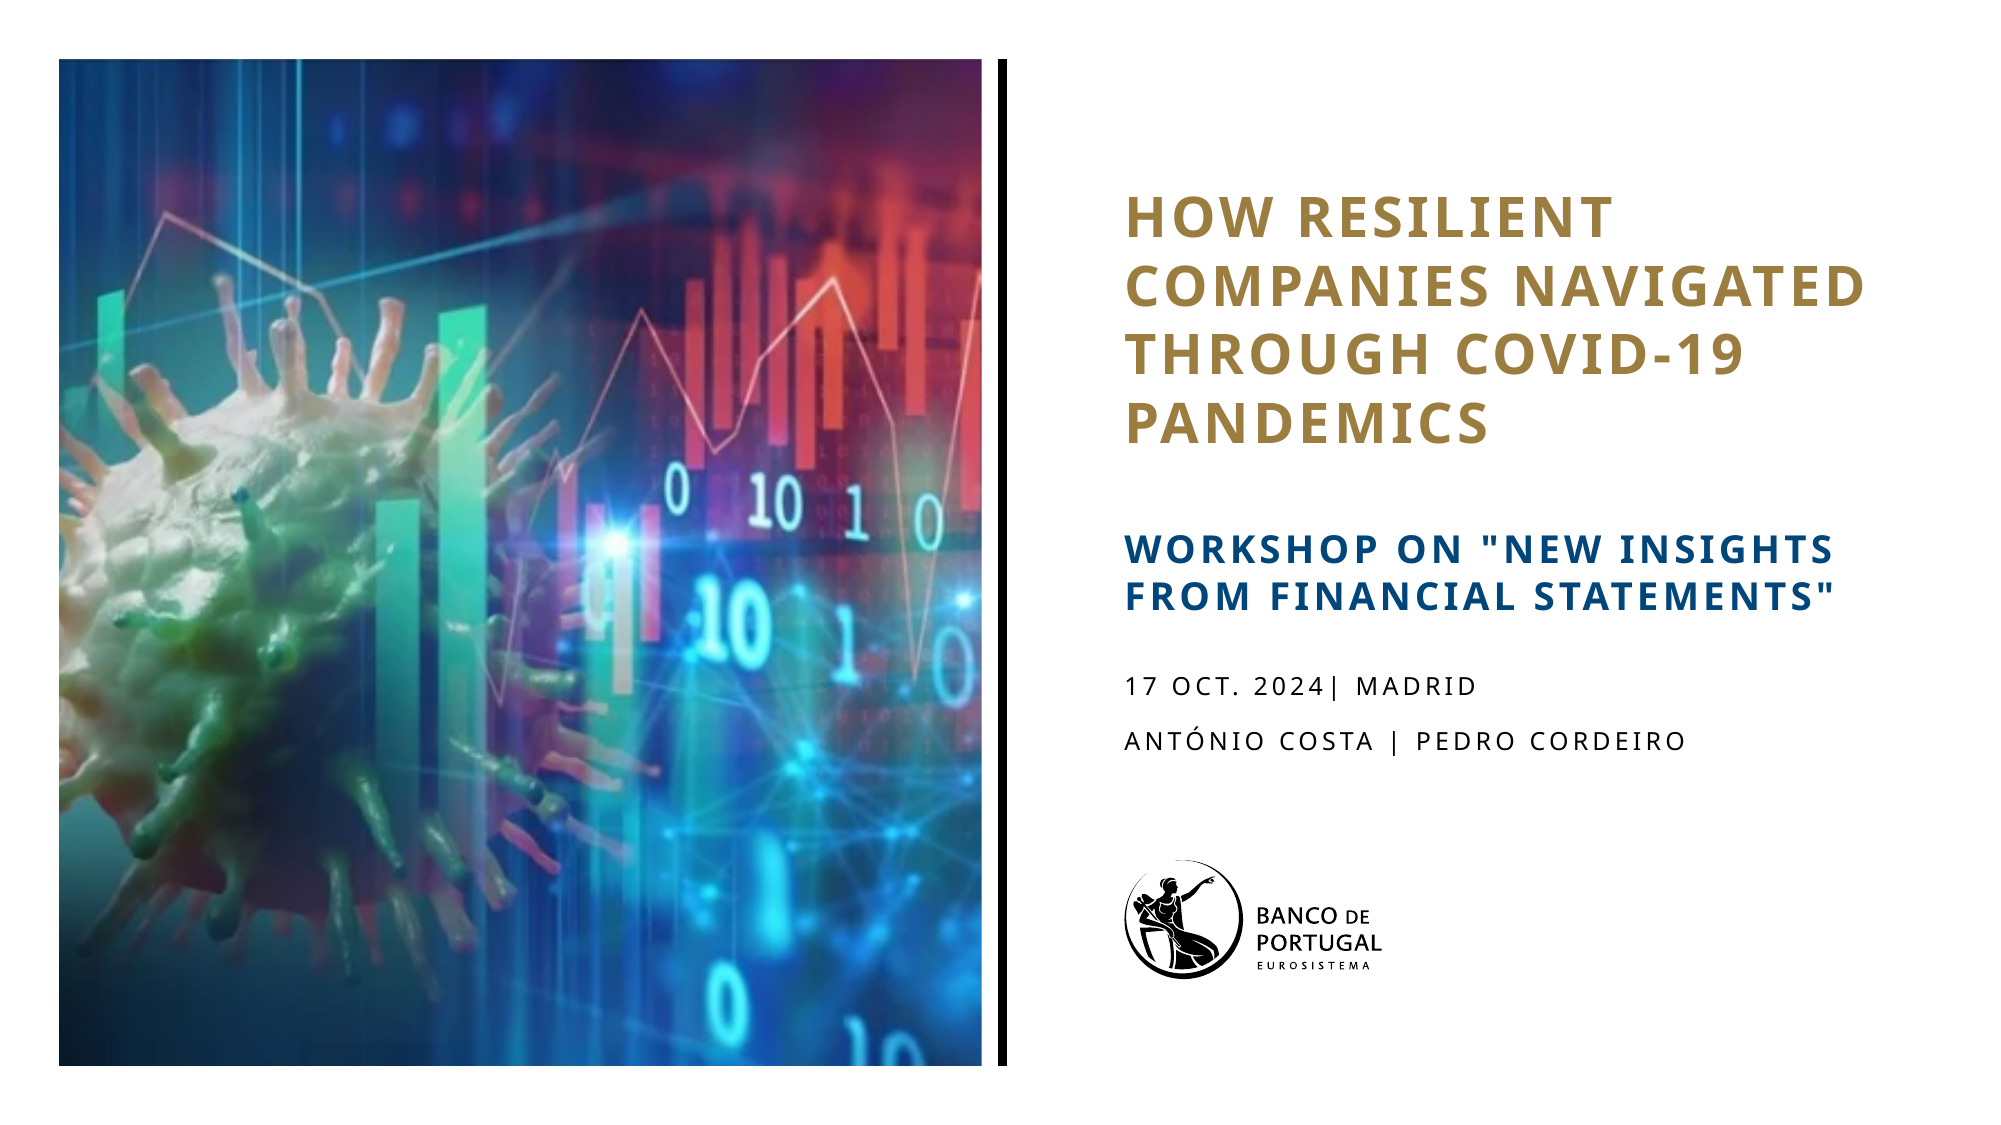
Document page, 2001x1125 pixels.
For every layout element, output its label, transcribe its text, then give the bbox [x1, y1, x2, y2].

list 17 OCt. 2024| Madrid António Costa | Pedro Cordeiro [1006, 654, 1946, 773]
picture [59, 58, 982, 1066]
title How resilient companies navigated through Covid-19 pandemics Workshop on "New insights from financial statements" [1006, 59, 1946, 650]
